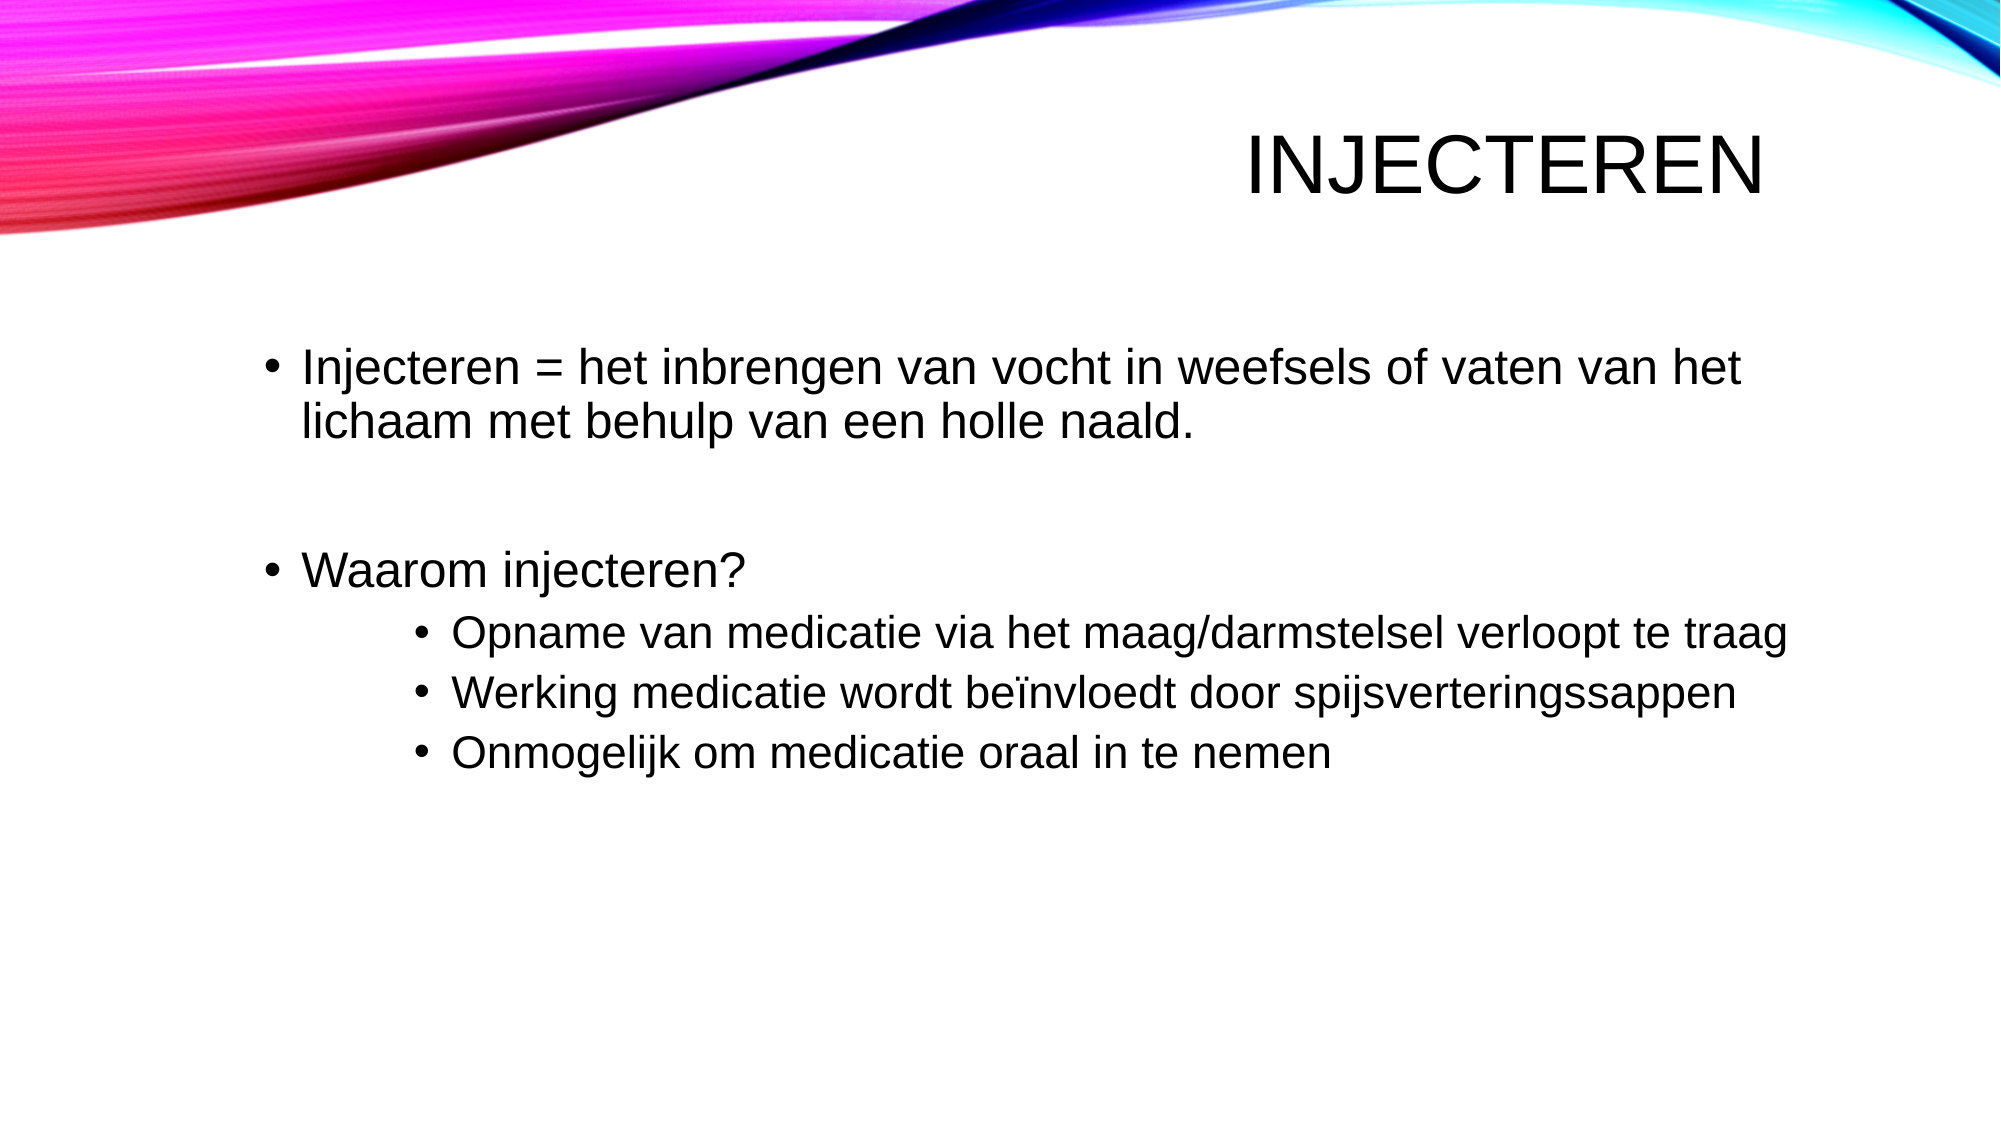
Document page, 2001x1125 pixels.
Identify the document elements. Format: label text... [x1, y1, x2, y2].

picture [1890, 0, 2000, 75]
picture [1910, 0, 2000, 45]
list Injecteren = het inbrengen van vocht in weefsels of vaten van het lichaam met behulp van een holle naald. Waarom injecteren? Opname van medicatie via het maag/darmstelsel verloopt te traag Werking medicatie wordt beïnvloedt door spijsverteringssappen Onmogelijk om medicatie oraal in te nemen [248, 333, 1837, 1077]
picture [0, 0, 2000, 237]
title Injecteren [431, 62, 1782, 271]
